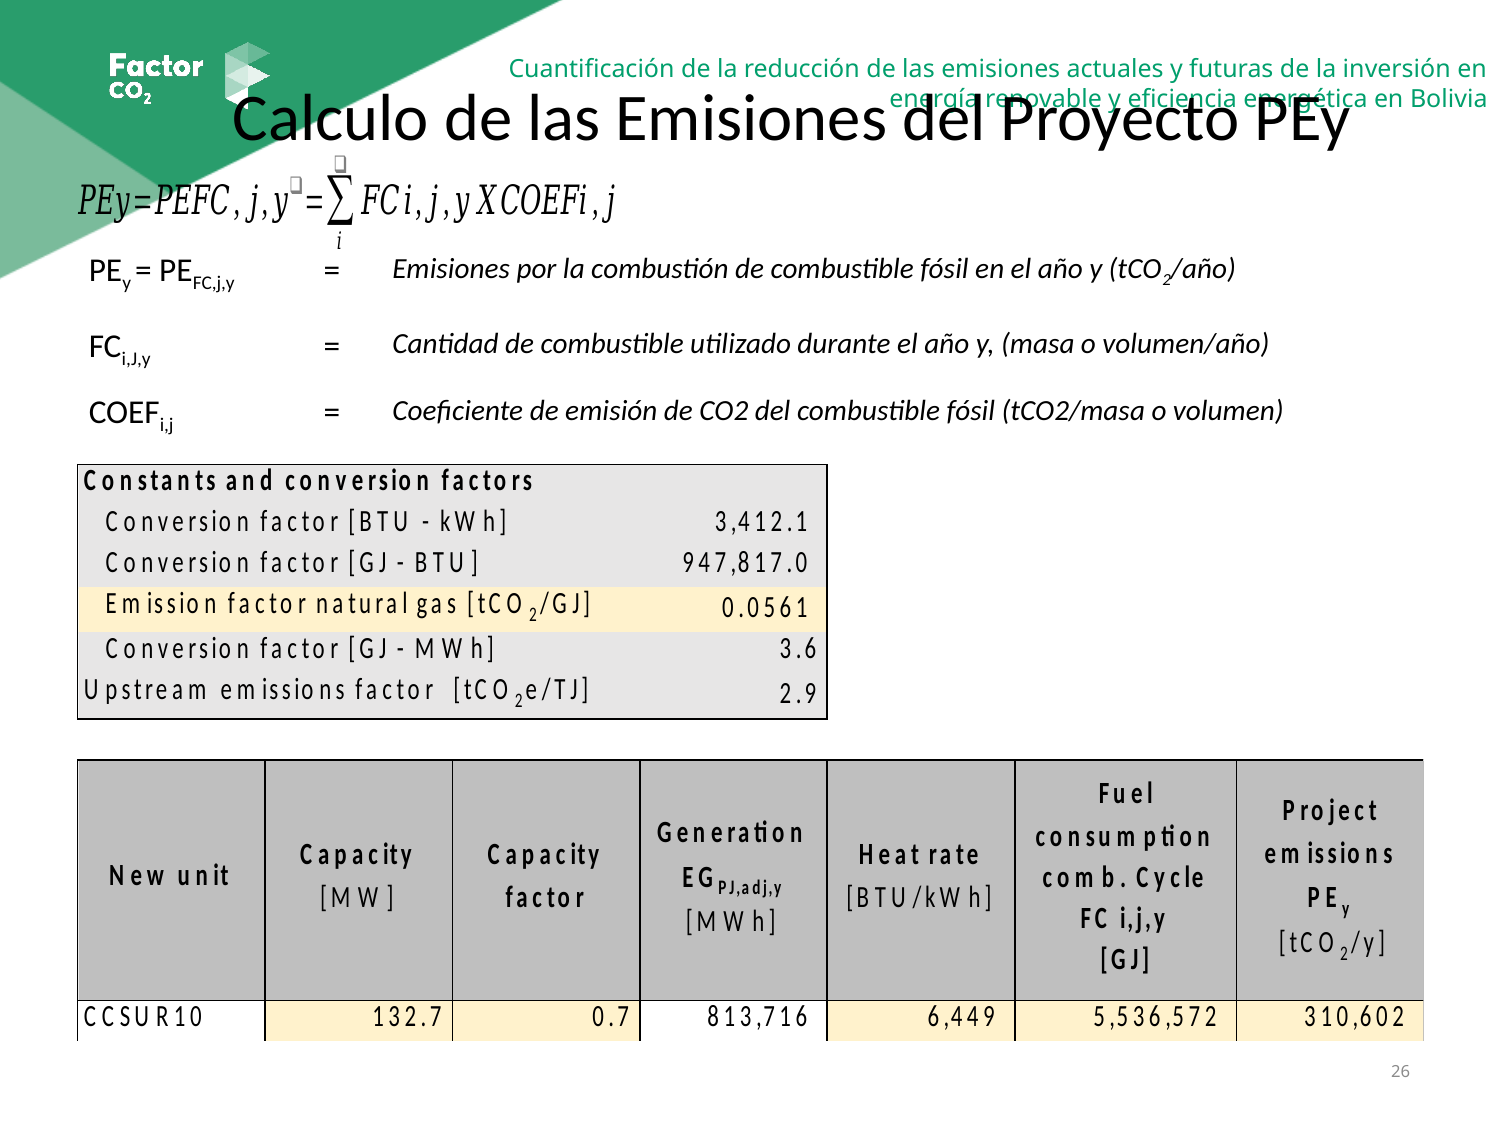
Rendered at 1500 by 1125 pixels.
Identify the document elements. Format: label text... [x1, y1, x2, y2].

slide_number 26 [1074, 1051, 1425, 1103]
list Calculo de las Emisiones del Proyecto PEy [135, 66, 1449, 154]
table_cell FCi,J,y [78, 332, 312, 398]
table_cell Coeficiente de emisión de CO2 del combustible fósil (tCO2/masa o volumen) [381, 398, 1425, 463]
picture [0, 0, 1500, 1125]
table_header PEy = PEFC,j,y [78, 256, 312, 332]
table_cell COEFi,j [78, 398, 312, 462]
table_cell = [312, 398, 381, 462]
table_header Emisiones por la combustión de combustible fósil en el año y (tCO2/año) [381, 256, 1425, 332]
table_cell Cantidad de combustible utilizado durante el año y, (masa o volumen/año) [381, 332, 1425, 398]
table_cell = [312, 332, 381, 398]
table_header = [312, 256, 381, 332]
